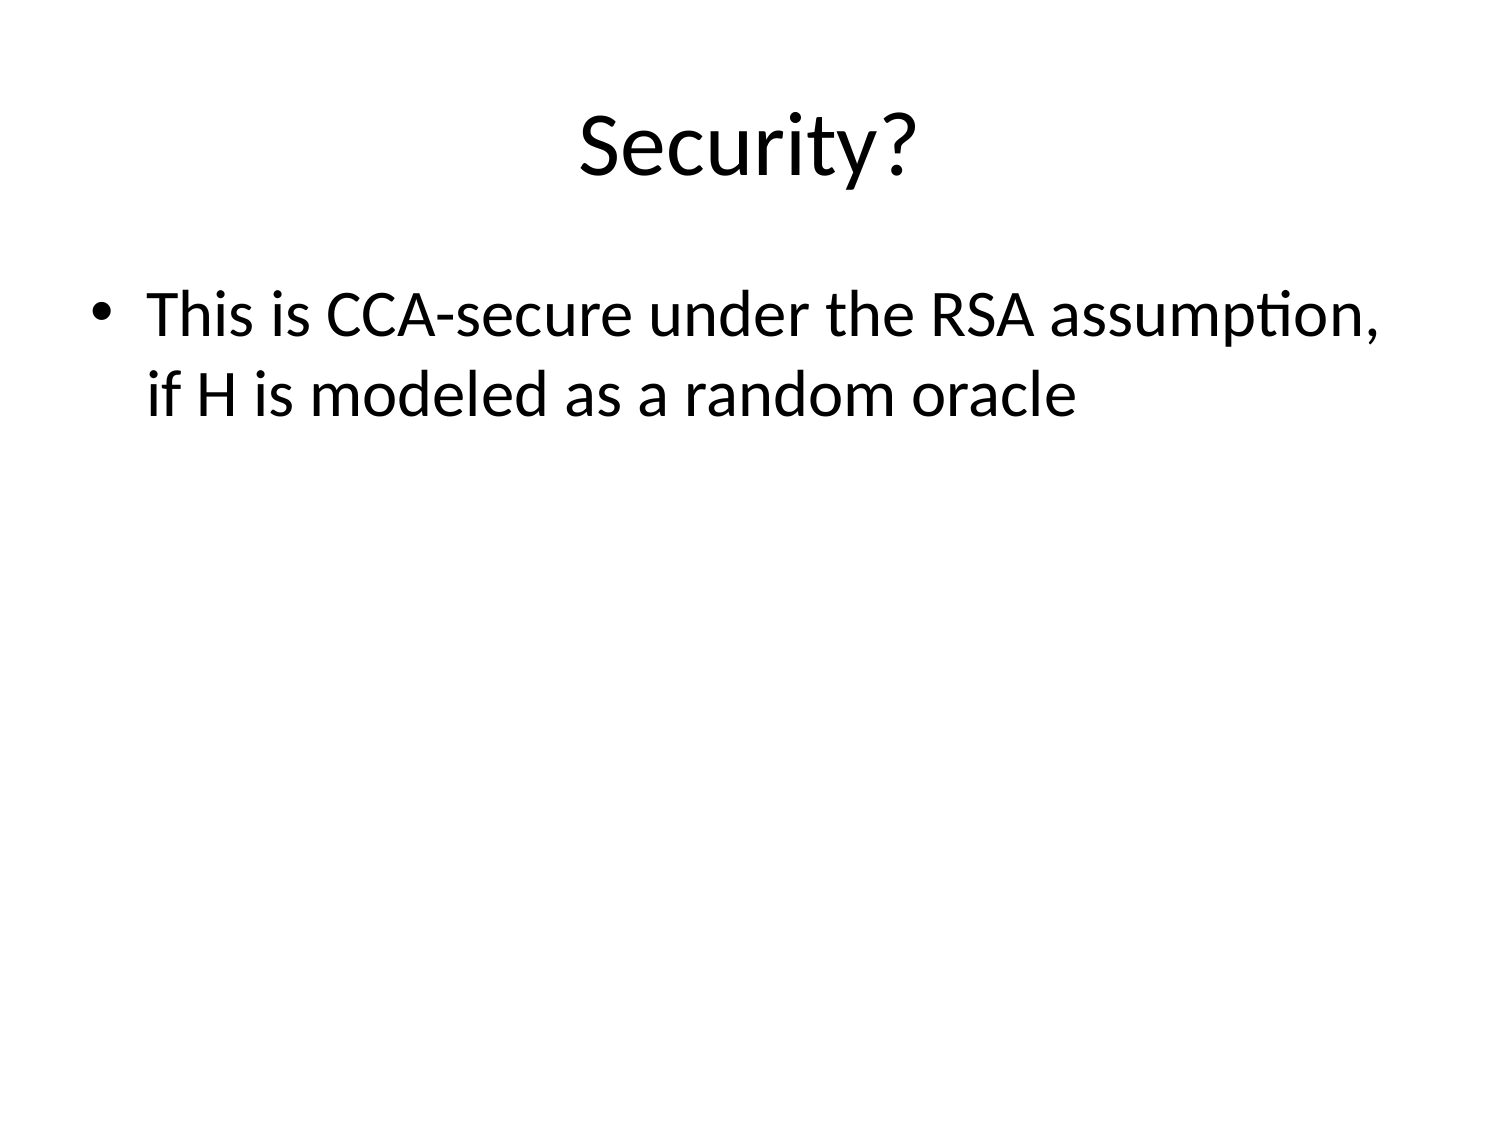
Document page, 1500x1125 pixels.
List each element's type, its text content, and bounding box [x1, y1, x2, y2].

list This is CCA-secure under the RSA assumption, if H is modeled as a random oracle [75, 262, 1425, 1005]
title Security? [75, 45, 1425, 233]
